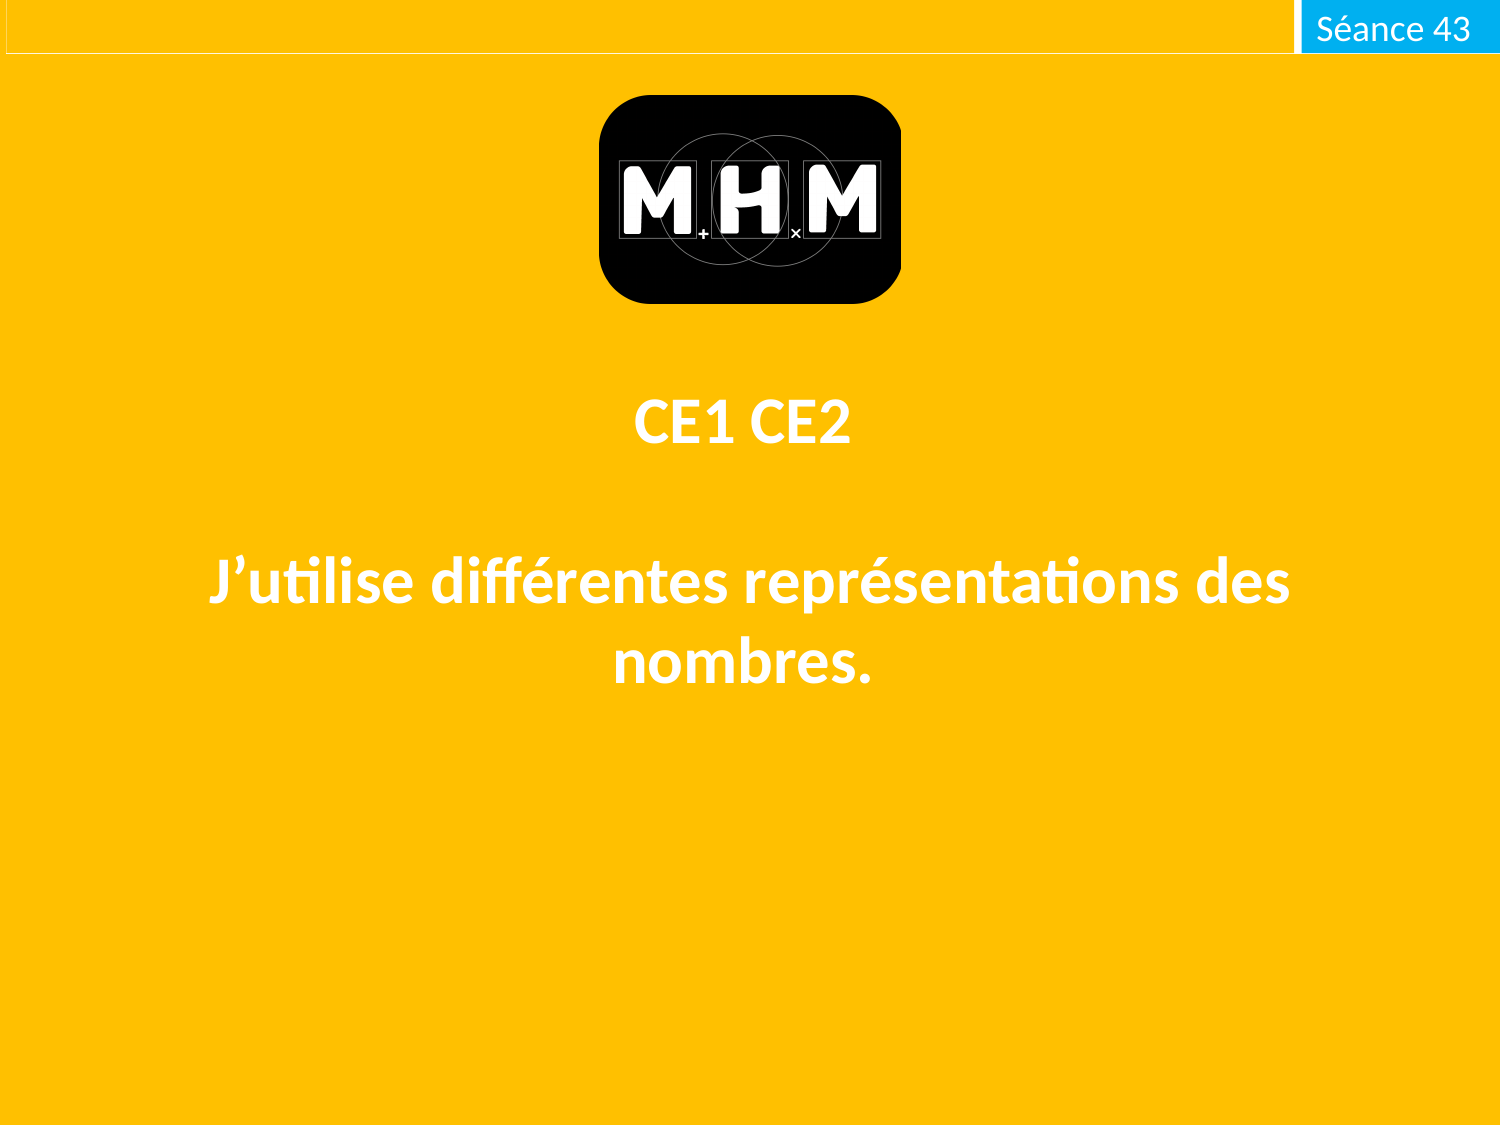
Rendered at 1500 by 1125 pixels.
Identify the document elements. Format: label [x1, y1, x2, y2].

text_box [0, 54, 1500, 1125]
